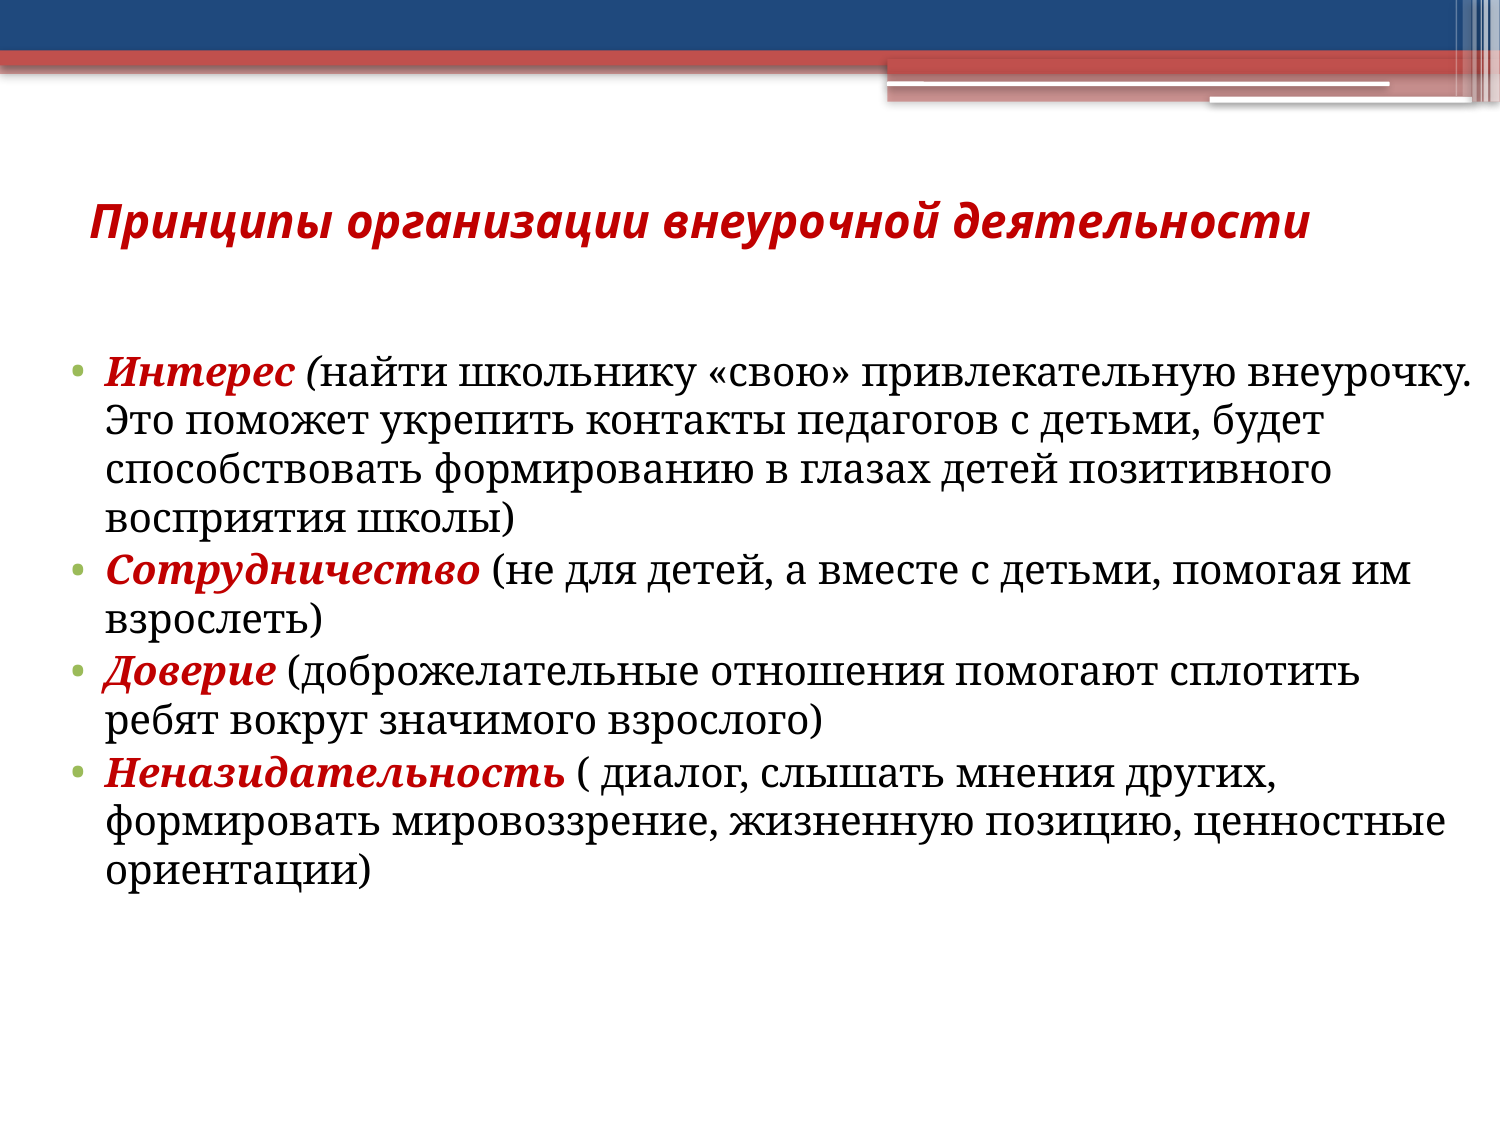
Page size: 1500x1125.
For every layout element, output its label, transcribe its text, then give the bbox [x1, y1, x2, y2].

title Принципы организации внеурочной деятельности [75, 125, 1425, 315]
list Интерес (найти школьнику «свою» привлекательную внеурочку. Это поможет укрепить контакты педагогов с детьми, будет способствовать формированию в глазах детей позитивного восприятия школы) Сотрудничество (не для детей, а вместе с детьми, помогая им взрослеть) Доверие (доброжелательные отношения помогают сплотить ребят вокруг значимого взрослого) Неназидательность ( диалог, слышать мнения других, формировать мировоззрение, жизненную позицию, ценностные ориентации) [41, 338, 1500, 1125]
